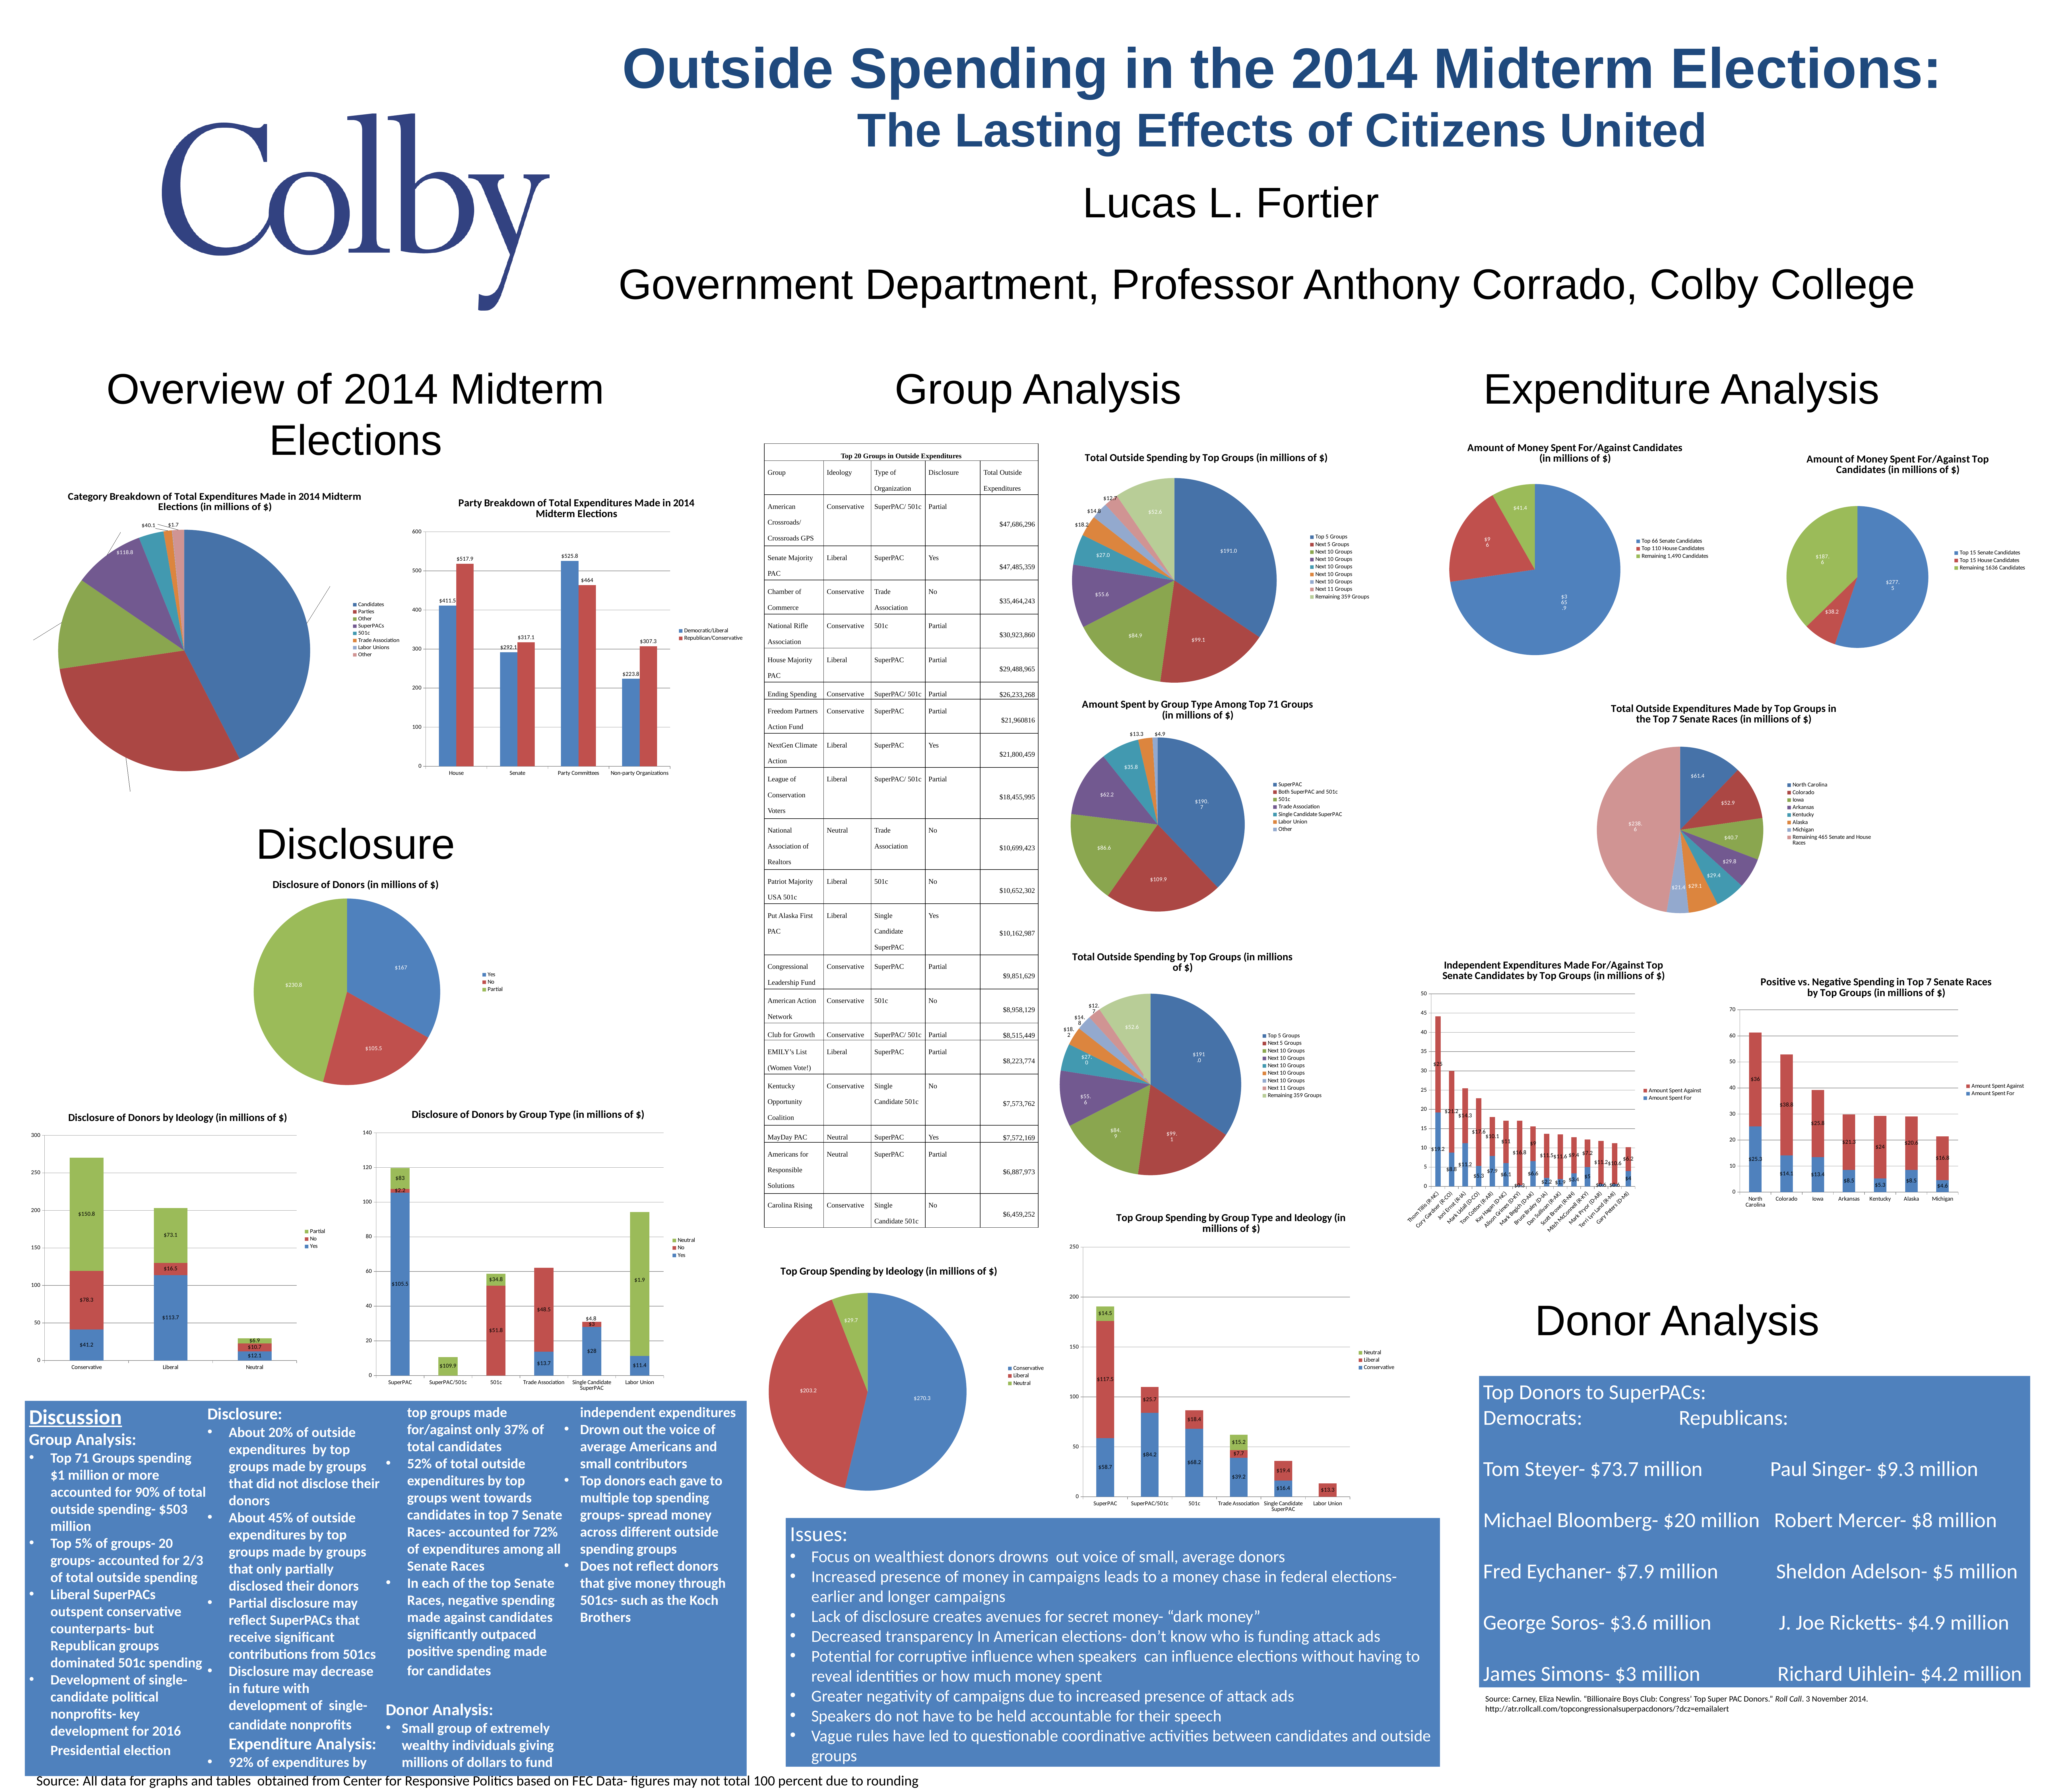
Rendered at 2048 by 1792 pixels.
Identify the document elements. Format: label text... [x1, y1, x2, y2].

table_cell $8,958,129 [980, 989, 1037, 1023]
table_cell Partial [926, 1023, 980, 1040]
chart [1765, 444, 2031, 677]
text_box Government Department, Professor Anthony Corrado, Colby College [608, 254, 1927, 310]
table_cell No [926, 1074, 980, 1125]
table_cell $7,572,169 [980, 1126, 1037, 1142]
table_cell Partial [926, 1040, 980, 1074]
table_cell SuperPAC [871, 1126, 925, 1142]
table_cell Liberal [824, 904, 871, 955]
text_box Outside Spending in the 2014 Midterm Elections: The Lasting Effects of Citizens United [599, 29, 1966, 158]
text_box Lucas L. Fortier [598, 173, 1864, 228]
table_cell Single Candidate SuperPAC [871, 904, 925, 955]
table_cell Carolina Rising [765, 1194, 823, 1227]
table_cell SuperPAC [871, 1040, 925, 1074]
chart [729, 1256, 1049, 1496]
table_cell Yes [926, 734, 980, 767]
table_cell $47,485,359 [980, 546, 1037, 580]
table_cell SuperPAC [871, 546, 925, 580]
table_cell Neutral [824, 1126, 871, 1142]
table_cell SuperPAC [871, 648, 925, 682]
table_cell Conservative [824, 495, 871, 546]
table_cell Freedom Partners Action Fund [765, 699, 823, 733]
table_cell $7,573,762 [980, 1074, 1037, 1125]
table_cell American Action Network [765, 989, 823, 1023]
table_cell Neutral [824, 819, 871, 869]
table_cell Trade Association [871, 580, 925, 614]
table_cell Partial [926, 955, 980, 989]
table_cell $8,223,774 [980, 1040, 1037, 1074]
table_header Top 20 Groups in Outside Expenditures [765, 444, 1037, 461]
table_cell No [926, 870, 980, 903]
table_cell Single Candidate 501c [871, 1194, 925, 1227]
table_cell Americans for Responsible Solutions [765, 1143, 823, 1193]
table_cell Conservative [824, 682, 871, 699]
table_cell Type of Organization [871, 461, 925, 494]
table_cell 501c [871, 614, 925, 648]
table_cell $10,652,302 [980, 870, 1038, 903]
table_cell League of Conservation Voters [765, 768, 823, 818]
table_cell 501c [871, 870, 925, 903]
chart [25, 1102, 331, 1376]
table_cell Liberal [824, 1040, 871, 1074]
text_box Source: All data for graphs and tables obtained from Center for Responsive Politics based on FEC Data- figures may not total 100 percent due to rounding [32, 1769, 923, 1792]
table_cell Conservative [824, 1023, 871, 1040]
table_cell $26,233,268 [980, 682, 1038, 699]
table_cell SuperPAC [871, 1143, 925, 1193]
table_cell SuperPAC/ 501c [871, 682, 925, 699]
table_cell Chamber of Commerce [765, 580, 823, 614]
table_cell SuperPAC/ 501c [871, 495, 925, 546]
table_cell Yes [926, 904, 980, 955]
text_box Discussion Group Analysis: Top 71 Groups spending $1 million or more accounted for 90% of total outside spending- $503 million Top 5% of groups- 20 groups- accounted for 2/3 of total outside spending Liberal SuperPACs outspent conservative counterparts- but Republican groups dominated 501c spending Development of single-candidate political nonprofits- key development for 2016 Presidential election Disclosure: About 20% of outside expenditures by top groups made by groups that did not disclose their donors About 45% of outside expenditures by top groups made by groups that only partially disclosed their donors Partial disclosure may reflect SuperPACs that receive significant contributions from 501cs Disclosure may decrease in future with development of single-candidate nonprofits Expenditure Analysis: 92% of expenditures by top groups made for/against only 37% of total candidates 52% of total outside expenditures by top groups went towards candidates in top 7 Senate Races- accounted for 72% of expenditures among all Senate Races In each of the top Senate Races, negative spending made against candidates significantly outpaced positive spending made for candidates Donor Analysis: Small group of extremely wealthy individuals giving millions of dollars to fund independent expenditures Drown out the voice of average Americans and small contributors Top donors each gave to multiple top spending groups- spread money across different outside spending groups Does not reflect donors that give money through 501cs- such as the Koch Brothers [25, 1401, 747, 1776]
text_box Disclosure [252, 814, 460, 870]
table_cell Senate Majority PAC [765, 546, 823, 580]
chart [1038, 443, 1375, 925]
table_cell Partial [926, 768, 980, 818]
table_cell Conservative [824, 955, 871, 989]
table_cell $21,800,459 [980, 734, 1038, 767]
text_box Issues: Focus on wealthiest donors drowns out voice of small, average donors Increased presence of money in campaigns leads to a money chase in federal elections- earlier and longer campaigns Lack of disclosure creates avenues for secret money- “dark money” Decreased transparency In American elections- don’t know who is funding attack ads Potential for corruptive influence when speakers can influence elections without having to reveal identities or how much money spent Greater negativity of campaigns due to increased presence of attack ads Speakers do not have to be held accountable for their speech Vague rules have led to questionable coordinative activities between candidates and outside groups [786, 1518, 1440, 1767]
table_cell $6,887,973 [980, 1143, 1038, 1193]
table_cell Conservative [824, 1194, 871, 1227]
table_cell No [926, 580, 980, 614]
table_cell SuperPAC/ 501c [871, 768, 925, 818]
table_cell Liberal [824, 546, 871, 580]
chart [1436, 433, 1714, 665]
table_cell Yes [926, 546, 980, 580]
table_cell Yes [926, 1126, 980, 1142]
chart [1401, 949, 1707, 1240]
text_box Top Donors to SuperPACs: Democrats: Republicans: Tom Steyer- $73.7 million Paul Singer- $9.3 million Michael Bloomberg- $20 million Robert Mercer- $8 million Fred Eychaner- $7.9 million Sheldon Adelson- $5 million George Soros- $3.6 million J. Joe Ricketts- $4.9 million James Simons- $3 million Richard Uihlein- $4.2 million [1479, 1376, 2030, 1688]
table_cell Liberal [824, 870, 871, 903]
text_box Expenditure Analysis [1372, 359, 1991, 528]
table_cell Conservative [824, 1074, 871, 1125]
table_cell $10,699,423 [980, 819, 1038, 869]
table_cell Disclosure [926, 461, 980, 494]
table_cell Conservative [824, 580, 871, 614]
table_cell No [926, 989, 980, 1023]
table_cell $29,488,965 [980, 648, 1037, 682]
table_cell Congressional Leadership Fund [765, 955, 823, 989]
table_cell $9,851,629 [980, 955, 1037, 989]
table_cell No [926, 819, 980, 869]
table_cell SuperPAC [871, 699, 925, 733]
chart [1723, 967, 2030, 1213]
table_cell Partial [926, 495, 980, 546]
table_cell Conservative [824, 614, 871, 648]
text_box Overview of 2014 Midterm Elections [46, 359, 665, 486]
table_cell Liberal [824, 734, 871, 767]
table_cell Partial [926, 682, 980, 699]
table_cell MayDay PAC [765, 1126, 823, 1142]
table_cell No [926, 1194, 980, 1227]
chart [25, 481, 748, 792]
picture [162, 113, 550, 311]
table_cell 501c [871, 989, 925, 1023]
table_cell Partial [926, 699, 980, 733]
chart [1571, 693, 1876, 935]
table_cell Liberal [824, 768, 871, 818]
text_box Donor Analysis [1531, 1291, 1833, 1346]
table_cell EMILY’s List (Women Vote!) [765, 1040, 823, 1074]
table_cell National Rifle Association [765, 614, 823, 648]
table_cell Ending Spending [765, 682, 823, 699]
table_cell Conservative [824, 989, 871, 1023]
table_cell $47,686,296 [980, 495, 1037, 546]
table_cell $10,162,987 [980, 904, 1038, 955]
table_cell American Crossroads/ Crossroads GPS [765, 495, 823, 546]
table_cell Club for Growth [765, 1023, 823, 1040]
table_cell SuperPAC/ 501c [871, 1023, 925, 1040]
table_cell Partial [926, 648, 980, 682]
chart [356, 1099, 701, 1397]
table_cell Group [765, 461, 823, 494]
table_cell $21,960816 [980, 699, 1038, 733]
table_cell Conservative [824, 699, 871, 733]
table_cell Liberal [824, 648, 871, 682]
table_cell Trade Association [871, 819, 925, 869]
table_cell $35,464,243 [980, 580, 1037, 614]
text_box Source: Carney, Eliza Newlin. “Billionaire Boys Club: Congress’ Top Super PAC Donors.” Roll Call. 3 November 2014. http://atr.rollcall.com/topcongressionalsuperpacdonors/?dcz=emailalert [1481, 1691, 1874, 1715]
chart [1038, 942, 1327, 1190]
table_cell Total Outside Expenditures [980, 461, 1037, 494]
table_cell House Majority PAC [765, 648, 823, 682]
chart [203, 870, 509, 1095]
table_cell Patriot Majority USA 501c [765, 870, 823, 903]
table_cell $18,455,995 [980, 768, 1038, 818]
table_cell $6,459,252 [980, 1194, 1038, 1227]
table_cell $30,923,860 [980, 614, 1037, 648]
table_cell SuperPAC [871, 734, 925, 767]
table_cell National Association of Realtors [765, 819, 823, 869]
table_cell Put Alaska First PAC [765, 904, 823, 955]
table_cell SuperPAC [871, 955, 925, 989]
table_cell Partial [926, 614, 980, 648]
table_cell Ideology [824, 461, 871, 494]
table_cell Neutral [824, 1143, 871, 1193]
table_cell Partial [926, 1143, 980, 1193]
table_cell NextGen Climate Action [765, 734, 823, 767]
table_cell Kentucky Opportunity Coalition [765, 1074, 823, 1125]
text_box Group Analysis [729, 359, 1348, 505]
table_cell Single Candidate 501c [871, 1074, 925, 1125]
chart [1062, 1201, 1400, 1519]
table_cell $8,515,449 [980, 1023, 1037, 1040]
